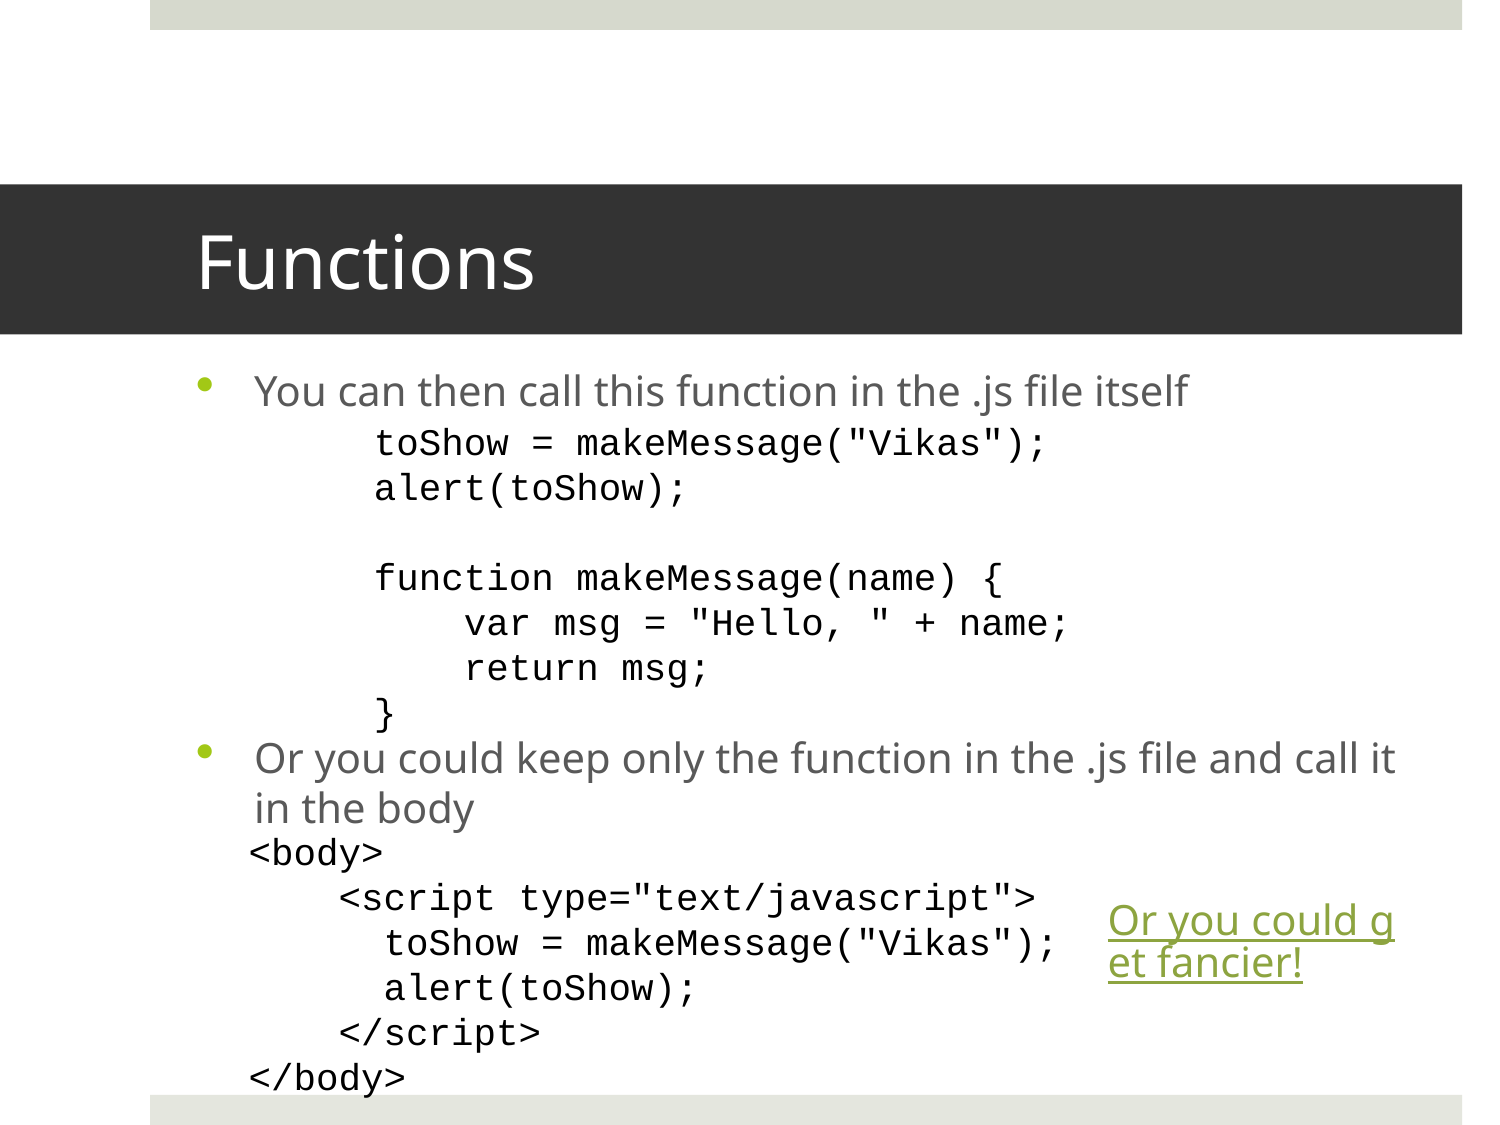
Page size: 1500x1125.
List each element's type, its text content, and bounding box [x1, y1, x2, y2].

text_box <body> <script type="text/javascript"> toShow = makeMessage("Vikas"); alert(toShow); </script> </body> [233, 820, 1086, 1106]
text_box Or you could get fancier! [1092, 886, 1411, 959]
list You can then call this function in the .js file itself Or you could keep only the function in the .js file and call it in the body [182, 357, 1432, 852]
title Functions [0, 184, 1463, 335]
text_box toShow = makeMessage("Vikas"); alert(toShow); function makeMessage(name) { var msg = "Hello, " + name; return msg; } [358, 410, 1109, 741]
